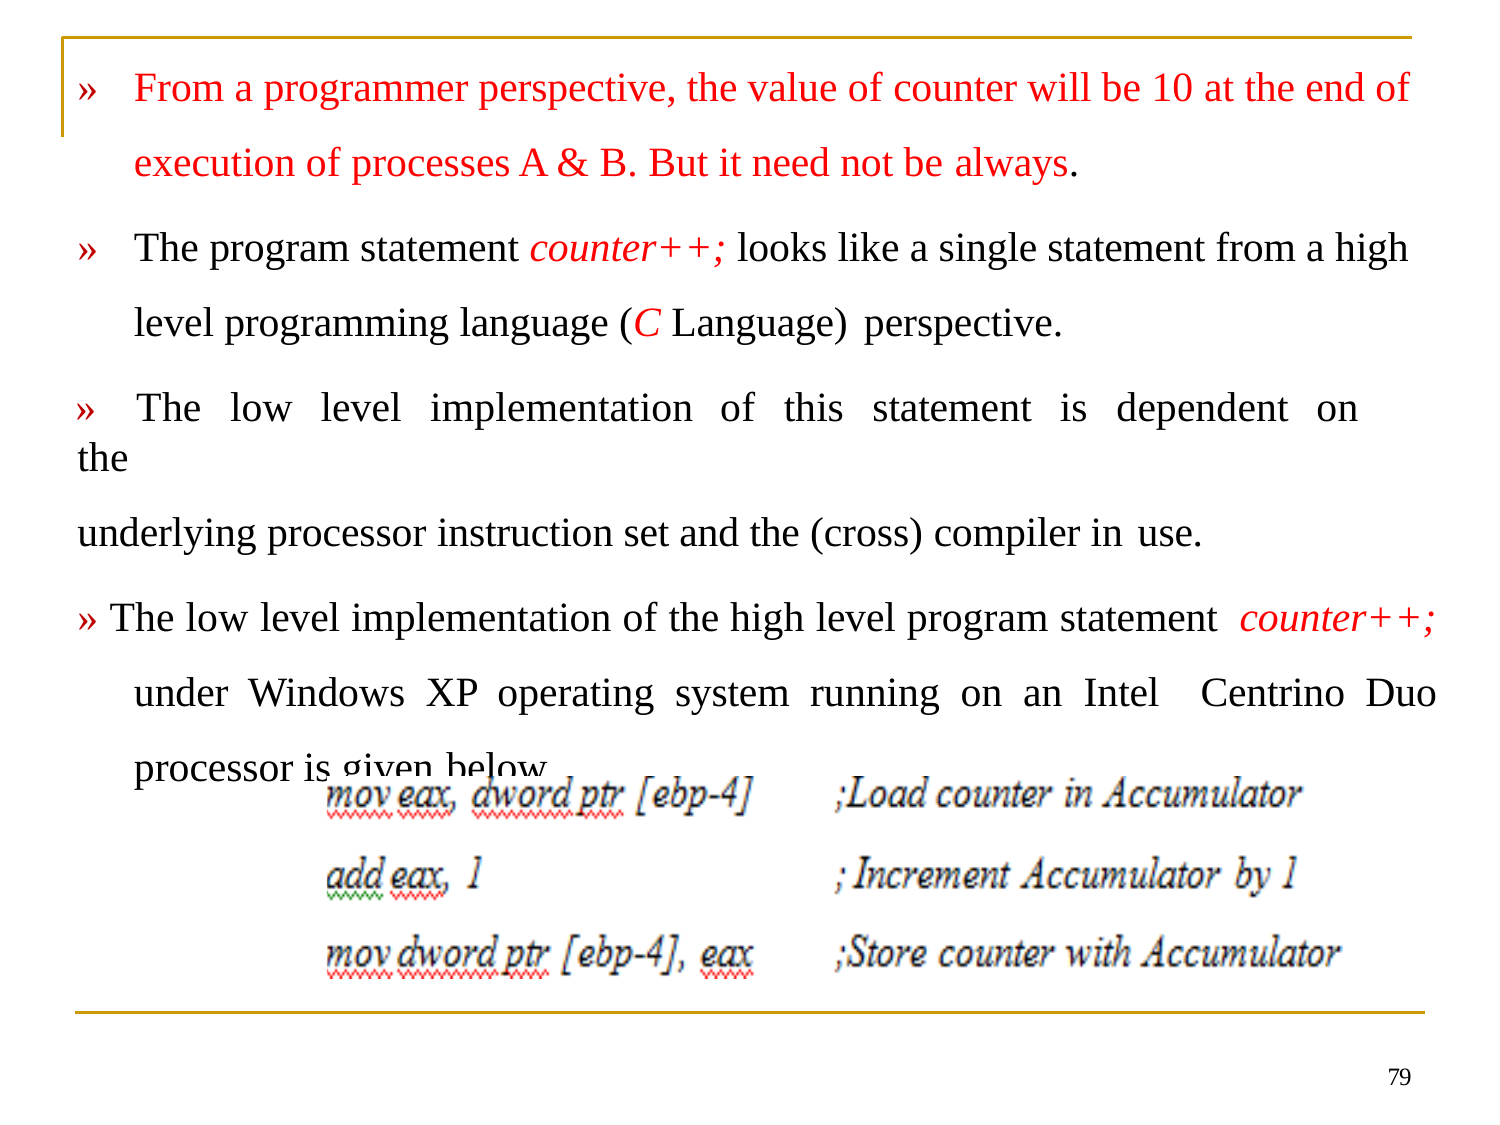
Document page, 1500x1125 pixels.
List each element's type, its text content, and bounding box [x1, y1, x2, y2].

text_box [326, 776, 1343, 979]
text_box » From a programmer perspective, the value of counter will be 10 at the end of execution of processes A & B. But it need not be always. » The program statement counter++; looks like a single statement from a high level programming language (C Language) perspective. » The low level implementation of this statement is dependent on the underlying processor instruction set and the (cross) compiler in use. » The low level implementation of the high level program statement counter++; under Windows XP operating system running on an Intel Centrino Duo processor is given below. [75, 32, 1439, 790]
slide_number 79 [1381, 1061, 1417, 1125]
